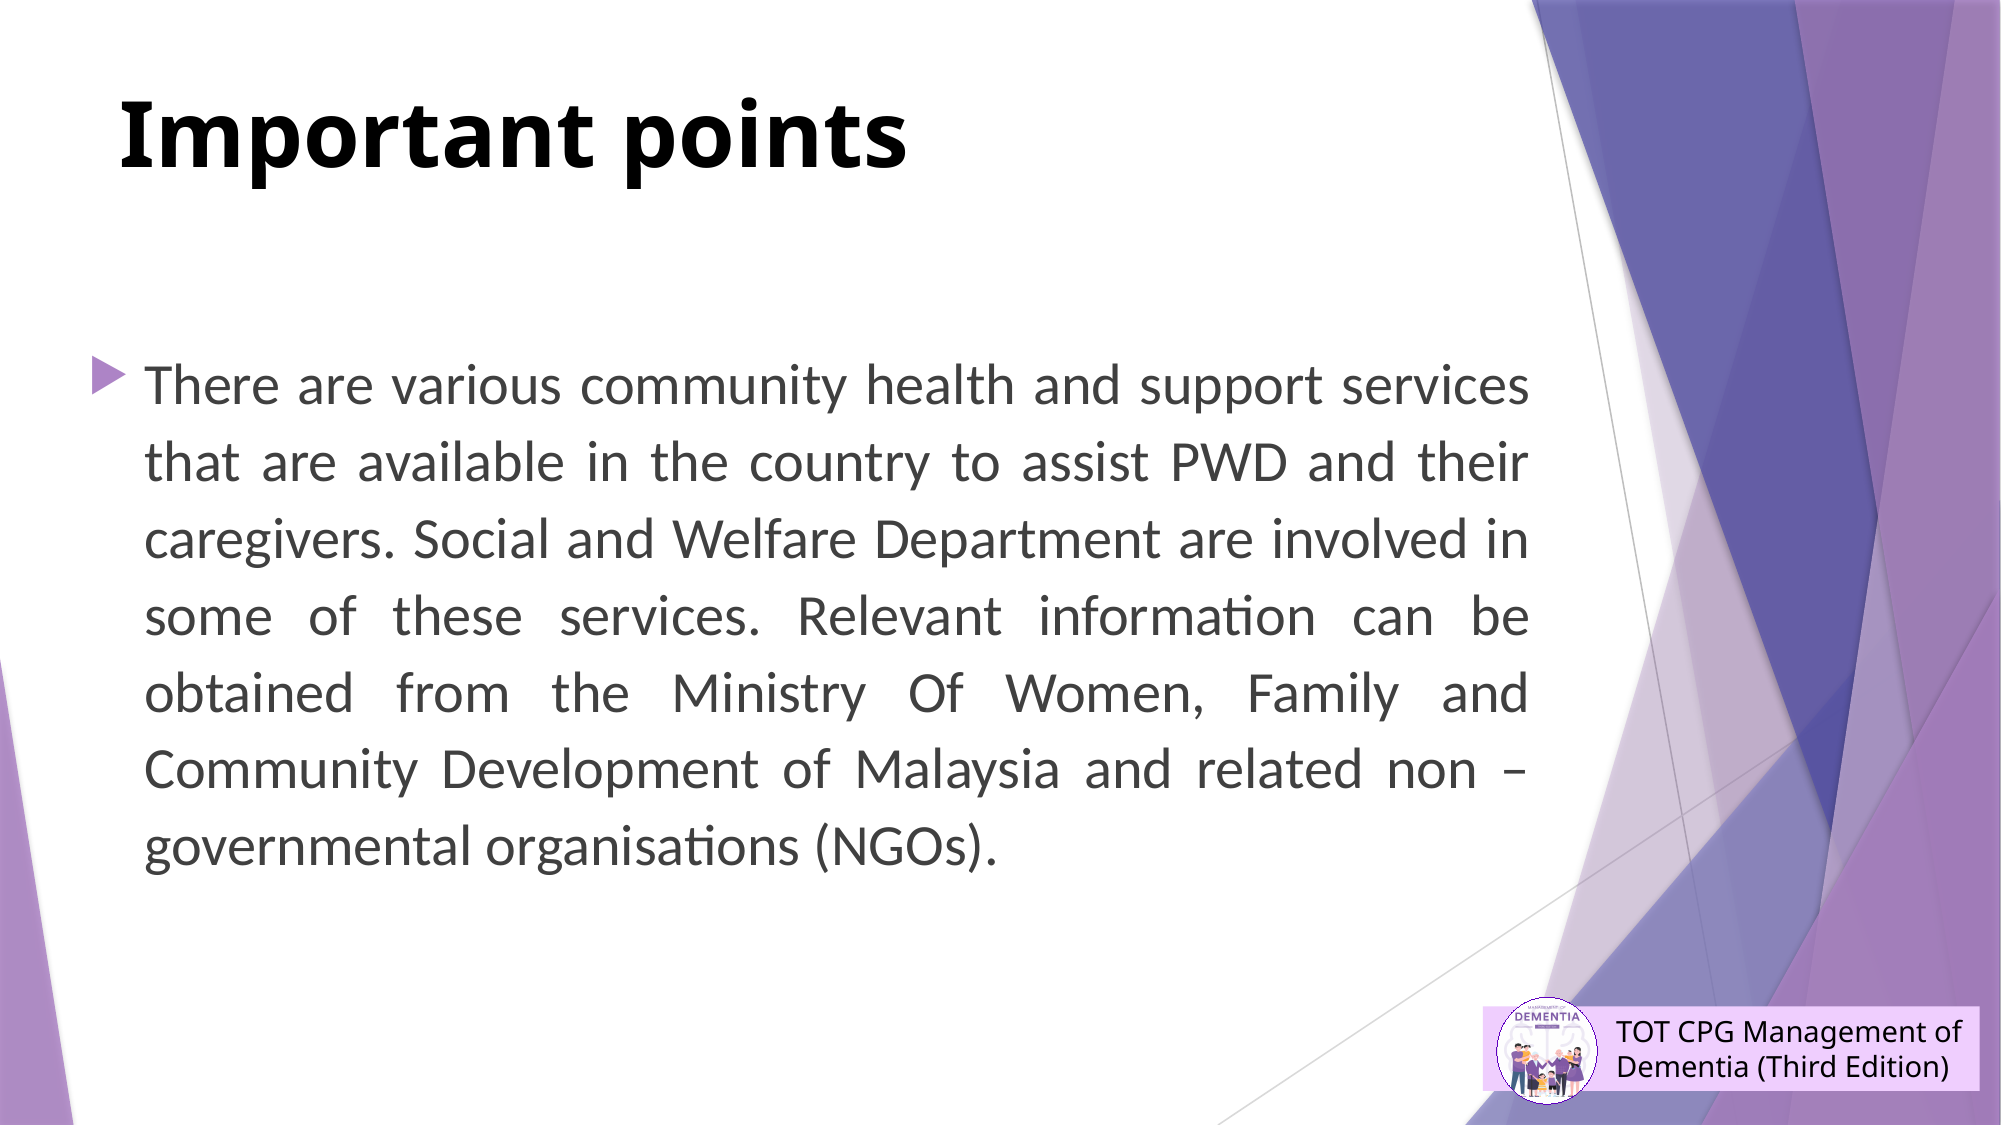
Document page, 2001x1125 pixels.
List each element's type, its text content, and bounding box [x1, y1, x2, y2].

list There are various community health and support services that are available in the country to assist PWD and their caregivers. Social and Welfare Department are involved in some of these services. Relevant information can be obtained from the Ministry Of Women, Family and Community Development of Malaysia and related non –governmental organisations (NGOs). [72, 332, 1546, 975]
title Important points [104, 67, 1560, 285]
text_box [1482, 996, 1981, 1105]
